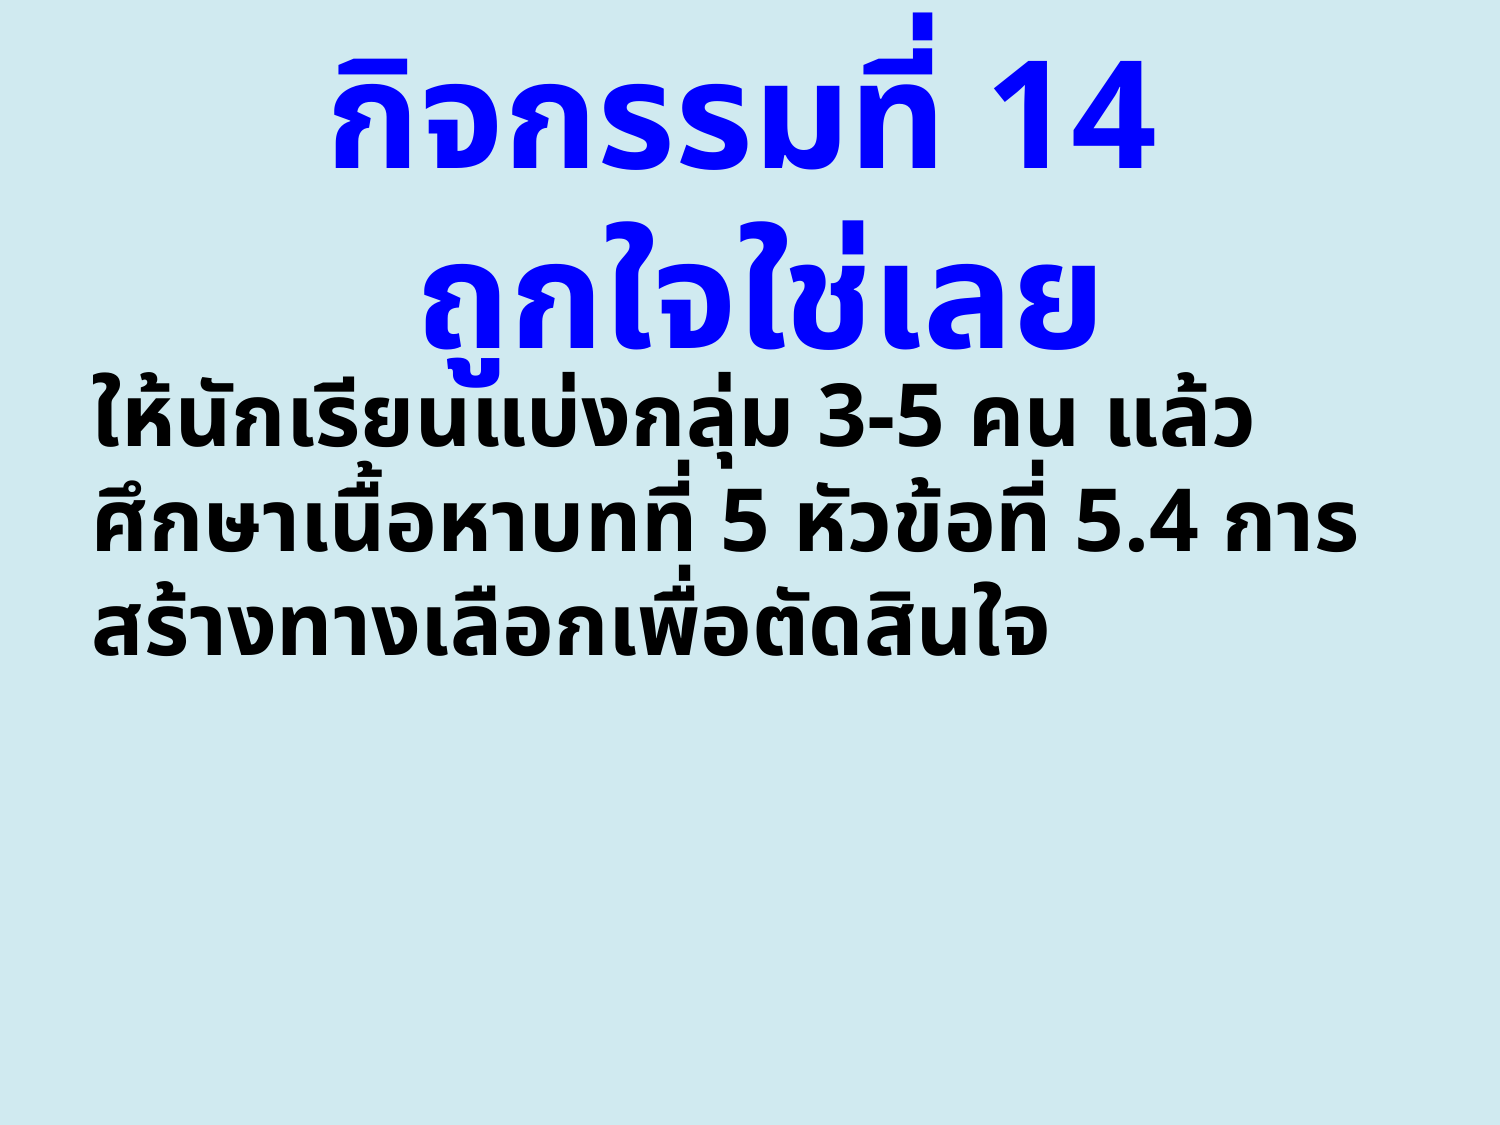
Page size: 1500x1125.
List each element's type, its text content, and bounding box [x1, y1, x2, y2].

text_box กิจกรรมที่ 14 ถูกใจใช่เลย [123, 78, 1399, 320]
title ให้นักเรียนแบ่งกลุ่ม 3-5 คน แล้ว ศึกษาเนื้อหาบทที่ 5 หัวข้อที่ 5.4 การสร้างทางเลือกเพื่อตัดสินใจ [76, 349, 1483, 787]
